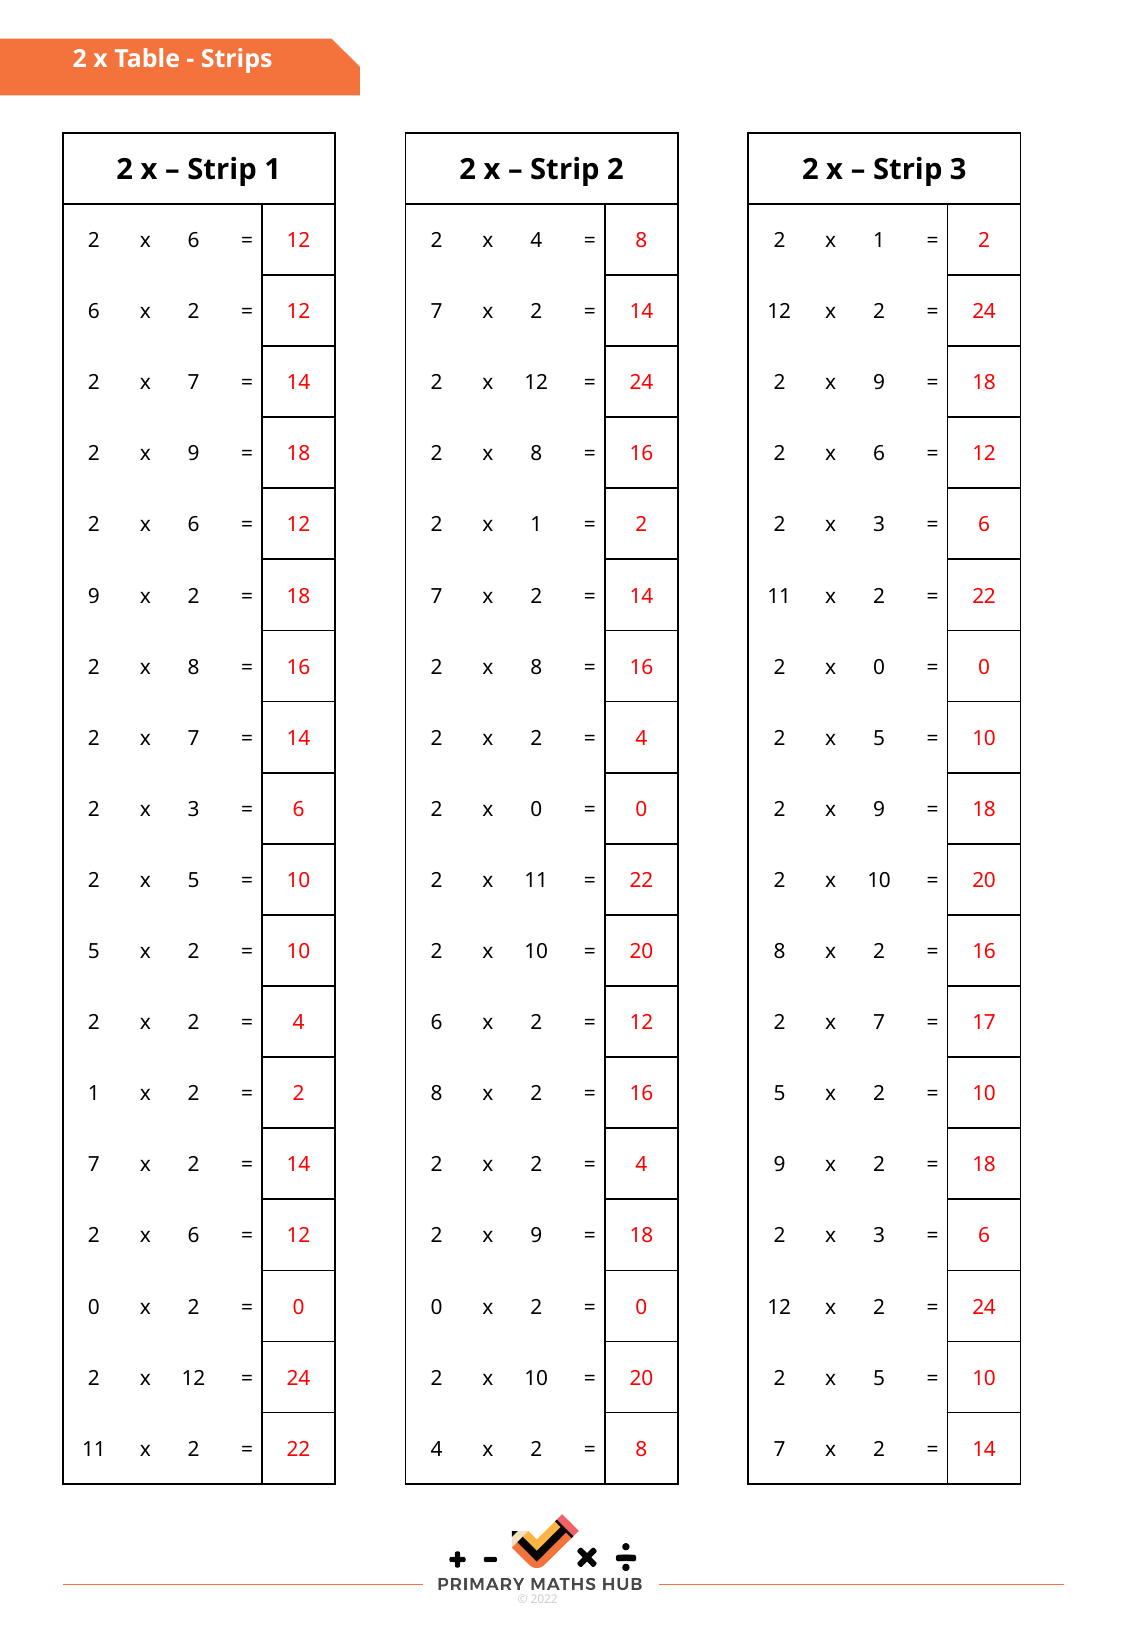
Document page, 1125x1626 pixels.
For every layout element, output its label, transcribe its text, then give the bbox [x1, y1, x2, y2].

table_cell x [810, 559, 846, 630]
table_cell 1 [503, 488, 569, 559]
table_cell x [468, 1057, 503, 1128]
table_cell 2 [64, 1341, 125, 1413]
table_cell 2 [846, 275, 912, 346]
table_cell 2 [503, 1128, 569, 1199]
table_cell = [912, 986, 947, 1057]
table_cell 2 [749, 986, 810, 1057]
table_cell 8 [406, 1057, 468, 1128]
table_cell 12 [948, 418, 1020, 487]
table_cell 16 [948, 916, 1020, 985]
table_cell = [569, 275, 604, 346]
table_cell 6 [161, 205, 226, 275]
table_cell 2 [161, 275, 226, 346]
table_cell 14 [606, 560, 677, 630]
table_cell x [810, 205, 846, 275]
table_cell x [125, 773, 161, 844]
table_cell 7 [64, 1128, 125, 1199]
table_cell = [569, 1341, 604, 1413]
table_cell 2 [749, 702, 810, 773]
table_cell x [468, 915, 503, 986]
table_cell 2 [846, 1128, 912, 1199]
table_cell 7 [161, 346, 226, 417]
table_cell 6 [161, 488, 226, 559]
table_cell x [468, 1413, 503, 1483]
table_cell 4 [606, 1129, 677, 1198]
table_cell 1 [846, 205, 912, 275]
table_cell x [125, 630, 161, 702]
table_cell 2 [749, 346, 810, 417]
table_cell = [569, 844, 604, 915]
table_cell 16 [263, 631, 334, 701]
table_cell = [912, 275, 947, 346]
table_cell 10 [846, 844, 912, 915]
table_cell 10 [263, 845, 334, 914]
table_cell 2 [503, 559, 569, 630]
table_cell 2 [749, 205, 810, 275]
table_cell x [468, 844, 503, 915]
table_cell 11 [503, 844, 569, 915]
table_cell x [125, 1199, 161, 1270]
table_cell x [125, 205, 161, 275]
table_cell = [226, 1199, 261, 1270]
table_cell = [569, 773, 604, 844]
table_cell = [226, 346, 261, 417]
table_cell 10 [948, 702, 1020, 772]
table_cell 1 [64, 1057, 125, 1128]
table_cell 2 [161, 559, 226, 630]
table_cell = [912, 915, 947, 986]
table_header 2 x – Strip 1 [64, 134, 334, 203]
table_cell = [569, 1270, 604, 1341]
table_header 2 x – Strip 3 [749, 134, 1020, 203]
table_cell 2 [606, 489, 677, 558]
table_cell x [468, 1199, 503, 1270]
table_cell = [226, 488, 261, 559]
table_cell x [810, 986, 846, 1057]
table_cell x [468, 1341, 503, 1413]
table_cell x [810, 488, 846, 559]
table_cell 2 [161, 1057, 226, 1128]
table_cell = [226, 986, 261, 1057]
table_cell 2 [406, 844, 468, 915]
table_cell x [125, 1128, 161, 1199]
table_cell x [125, 915, 161, 986]
table_cell 2 [749, 488, 810, 559]
table_cell 24 [263, 1342, 334, 1412]
table_cell x [125, 1413, 161, 1483]
table_cell 2 [846, 915, 912, 986]
table_cell x [468, 275, 503, 346]
table_cell 2 [406, 205, 468, 275]
table_cell 24 [606, 347, 677, 416]
table_cell x [125, 1270, 161, 1341]
text_box © 2022 [429, 1584, 646, 1614]
table_cell 16 [606, 1058, 677, 1127]
table_cell 2 [749, 630, 810, 702]
table_cell 24 [948, 1271, 1020, 1341]
table_cell = [569, 346, 604, 417]
table_cell x [125, 1057, 161, 1128]
table_cell 8 [503, 630, 569, 702]
table_cell 8 [606, 1413, 677, 1483]
table_cell x [125, 986, 161, 1057]
table_cell 7 [406, 559, 468, 630]
table_cell 9 [749, 1128, 810, 1199]
table_cell = [226, 630, 261, 702]
table_cell x [810, 773, 846, 844]
table_cell = [569, 915, 604, 986]
table_cell = [569, 559, 604, 630]
table_cell 18 [263, 418, 334, 487]
table_cell = [912, 488, 947, 559]
table_cell 2 [161, 1128, 226, 1199]
table_cell 10 [503, 1341, 569, 1413]
table_cell x [810, 1128, 846, 1199]
table_cell 6 [161, 1199, 226, 1270]
table_cell 5 [64, 915, 125, 986]
table_cell 8 [161, 630, 226, 702]
table_cell 6 [406, 986, 468, 1057]
table_cell = [226, 417, 261, 488]
table_cell = [226, 1057, 261, 1128]
table_cell 2 [406, 1341, 468, 1413]
table_cell x [125, 275, 161, 346]
table_cell 12 [749, 1270, 810, 1341]
table_cell = [912, 630, 947, 702]
table_cell 9 [846, 773, 912, 844]
table_cell = [569, 1413, 604, 1483]
table_cell 2 [846, 1270, 912, 1341]
table_cell = [912, 1341, 947, 1413]
table_cell 0 [948, 631, 1020, 701]
table_cell = [569, 630, 604, 702]
table_cell x [468, 346, 503, 417]
table_cell 10 [503, 915, 569, 986]
table_cell 6 [846, 417, 912, 488]
table_cell x [468, 630, 503, 702]
table_cell 2 [161, 1270, 226, 1341]
table_cell 7 [406, 275, 468, 346]
table_cell = [912, 1199, 947, 1270]
table_cell 10 [948, 1058, 1020, 1127]
table_cell = [569, 488, 604, 559]
table_cell 4 [503, 205, 569, 275]
table_cell 17 [948, 987, 1020, 1056]
table_cell 2 [503, 986, 569, 1057]
table_cell 2 [64, 773, 125, 844]
table_cell x [810, 1413, 846, 1483]
table_cell 0 [64, 1270, 125, 1341]
table_cell x [810, 844, 846, 915]
table_cell = [912, 844, 947, 915]
table_cell 4 [406, 1413, 468, 1483]
table_cell 10 [948, 1342, 1020, 1412]
table_cell 0 [263, 1271, 334, 1341]
table_cell 5 [846, 1341, 912, 1413]
table_cell 2 [161, 1413, 226, 1483]
table_cell x [468, 1270, 503, 1341]
table_cell 4 [606, 702, 677, 772]
table_cell x [810, 275, 846, 346]
table_cell = [226, 915, 261, 986]
table_cell x [125, 1341, 161, 1413]
table_cell x [810, 1270, 846, 1341]
table_cell 0 [606, 774, 677, 843]
table_cell 22 [263, 1413, 334, 1483]
table_cell 12 [503, 346, 569, 417]
table_cell = [569, 702, 604, 773]
table_cell 2 [64, 702, 125, 773]
table_cell 18 [606, 1200, 677, 1270]
table_cell 2 [948, 205, 1020, 274]
table_cell x [468, 773, 503, 844]
table_cell 2 [749, 417, 810, 488]
table_cell x [468, 986, 503, 1057]
table_cell 2 [406, 488, 468, 559]
table_cell 2 [64, 346, 125, 417]
table_cell 8 [503, 417, 569, 488]
table_cell 2 [263, 1058, 334, 1127]
table_cell 2 [749, 773, 810, 844]
table_cell = [912, 1057, 947, 1128]
table_cell 12 [606, 987, 677, 1056]
table_cell 12 [263, 489, 334, 558]
table_cell 6 [263, 774, 334, 843]
table_cell 6 [948, 1200, 1020, 1270]
table_cell 12 [161, 1341, 226, 1413]
table_cell x [125, 702, 161, 773]
table_cell 2 [64, 488, 125, 559]
table_cell = [912, 773, 947, 844]
table_cell 2 [64, 1199, 125, 1270]
table_cell 2 [406, 1128, 468, 1199]
table_cell 18 [948, 774, 1020, 843]
table_cell x [810, 630, 846, 702]
table_cell 2 [406, 702, 468, 773]
table_cell 11 [749, 559, 810, 630]
table_cell 5 [749, 1057, 810, 1128]
table_cell 2 [503, 1270, 569, 1341]
table_cell x [125, 417, 161, 488]
table_cell 0 [406, 1270, 468, 1341]
table_cell 3 [161, 773, 226, 844]
table_cell 2 [749, 1341, 810, 1413]
table_cell 6 [948, 489, 1020, 558]
text_box 2 x Table - Strips [0, 37, 361, 97]
table_cell 2 [406, 346, 468, 417]
table_cell = [226, 773, 261, 844]
table_cell = [226, 844, 261, 915]
table_cell 10 [263, 916, 334, 985]
table_cell = [226, 205, 261, 275]
table_cell x [125, 844, 161, 915]
table_cell 2 [406, 417, 468, 488]
table_cell 22 [948, 560, 1020, 630]
table_cell = [226, 275, 261, 346]
table_cell 2 [64, 417, 125, 488]
table_cell 14 [606, 276, 677, 345]
table_cell x [810, 417, 846, 488]
table_cell x [468, 1128, 503, 1199]
table_cell 2 [64, 986, 125, 1057]
table_cell 16 [606, 418, 677, 487]
table_cell 2 [846, 1057, 912, 1128]
table_cell 2 [406, 773, 468, 844]
table_cell 18 [948, 1129, 1020, 1198]
table_cell 2 [161, 915, 226, 986]
table_cell 20 [606, 1342, 677, 1412]
table_cell 2 [503, 1057, 569, 1128]
table_cell 12 [263, 205, 334, 274]
table_cell 2 [64, 630, 125, 702]
table_cell = [226, 1341, 261, 1413]
table_cell 7 [749, 1413, 810, 1483]
table_cell x [125, 346, 161, 417]
table_cell x [468, 488, 503, 559]
table_cell = [912, 1270, 947, 1341]
table_cell 5 [846, 702, 912, 773]
table_cell x [468, 559, 503, 630]
table_cell 2 [503, 275, 569, 346]
table_cell x [468, 702, 503, 773]
table_cell = [912, 559, 947, 630]
table_cell 12 [263, 276, 334, 345]
table_cell 2 [64, 205, 125, 275]
table_cell = [912, 1413, 947, 1483]
table_cell x [125, 559, 161, 630]
table_cell = [569, 1128, 604, 1199]
table_cell = [569, 1057, 604, 1128]
table_cell 7 [161, 702, 226, 773]
table_cell 2 [503, 1413, 569, 1483]
table_cell 18 [263, 560, 334, 630]
table_cell 2 [846, 559, 912, 630]
table_cell 3 [846, 488, 912, 559]
table_cell = [912, 417, 947, 488]
table_cell = [226, 559, 261, 630]
table_cell = [912, 205, 947, 275]
table_cell 18 [948, 347, 1020, 416]
table_cell 2 [503, 702, 569, 773]
table_cell 2 [406, 630, 468, 702]
table_cell 2 [406, 915, 468, 986]
table_cell 14 [263, 1129, 334, 1198]
table_cell 0 [503, 773, 569, 844]
table_cell x [810, 915, 846, 986]
table_cell 14 [948, 1413, 1020, 1483]
table_cell 0 [846, 630, 912, 702]
table_cell 2 [161, 986, 226, 1057]
table_cell 5 [161, 844, 226, 915]
table_cell 9 [64, 559, 125, 630]
picture [432, 1512, 648, 1597]
table_cell 9 [503, 1199, 569, 1270]
table_cell 12 [263, 1200, 334, 1270]
table_cell 14 [263, 347, 334, 416]
table_cell x [810, 1057, 846, 1128]
table_cell 4 [263, 987, 334, 1056]
table_cell 9 [161, 417, 226, 488]
table_cell 20 [948, 845, 1020, 914]
table_cell 2 [406, 1199, 468, 1270]
table_cell = [226, 1270, 261, 1341]
table_cell x [468, 205, 503, 275]
table_cell 3 [846, 1199, 912, 1270]
table_cell 2 [749, 1199, 810, 1270]
table_cell 14 [263, 702, 334, 772]
table_cell x [468, 417, 503, 488]
table_header 2 x – Strip 2 [406, 134, 677, 203]
table_cell = [226, 1128, 261, 1199]
table_cell 22 [606, 845, 677, 914]
table_cell 7 [846, 986, 912, 1057]
table_cell x [810, 1341, 846, 1413]
table_cell x [810, 1199, 846, 1270]
table_cell = [569, 1199, 604, 1270]
table_cell = [912, 346, 947, 417]
table_cell 16 [606, 631, 677, 701]
table_cell = [912, 702, 947, 773]
table_cell 2 [64, 844, 125, 915]
table_cell 11 [64, 1413, 125, 1483]
table_cell 6 [64, 275, 125, 346]
table_cell 12 [749, 275, 810, 346]
table_cell = [569, 205, 604, 275]
table_cell = [569, 417, 604, 488]
table_cell 8 [606, 205, 677, 274]
table_cell = [226, 702, 261, 773]
table_cell x [810, 702, 846, 773]
table_cell = [569, 986, 604, 1057]
table_cell = [226, 1413, 261, 1483]
table_cell 2 [846, 1413, 912, 1483]
table_cell 24 [948, 276, 1020, 345]
table_cell x [810, 346, 846, 417]
table_cell 0 [606, 1271, 677, 1341]
table_cell 9 [846, 346, 912, 417]
table_cell 20 [606, 916, 677, 985]
table_cell = [912, 1128, 947, 1199]
table_cell x [125, 488, 161, 559]
table_cell 8 [749, 915, 810, 986]
table_cell 2 [749, 844, 810, 915]
